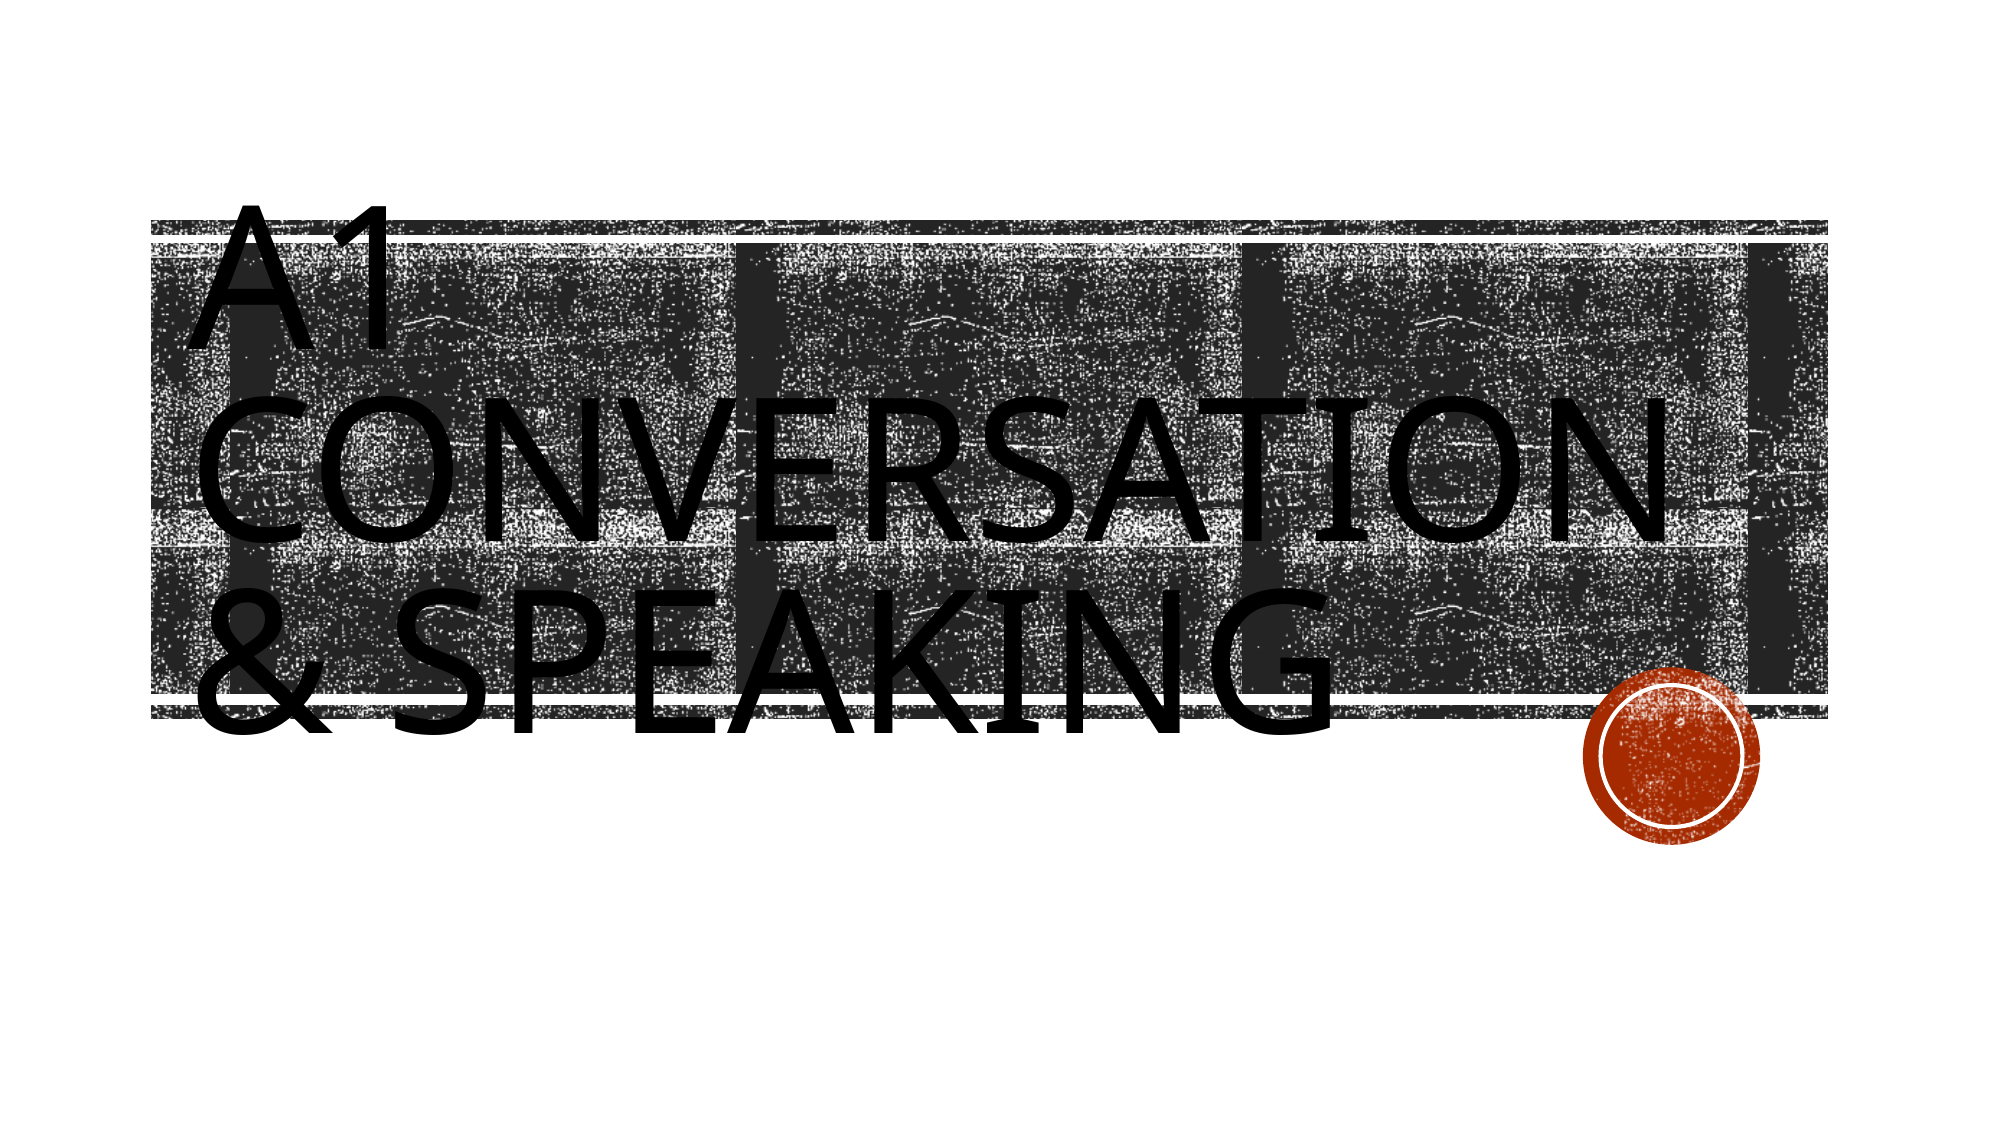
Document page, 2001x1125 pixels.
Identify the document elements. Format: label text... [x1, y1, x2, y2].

title A1 conversation & speaking [172, 234, 1808, 733]
